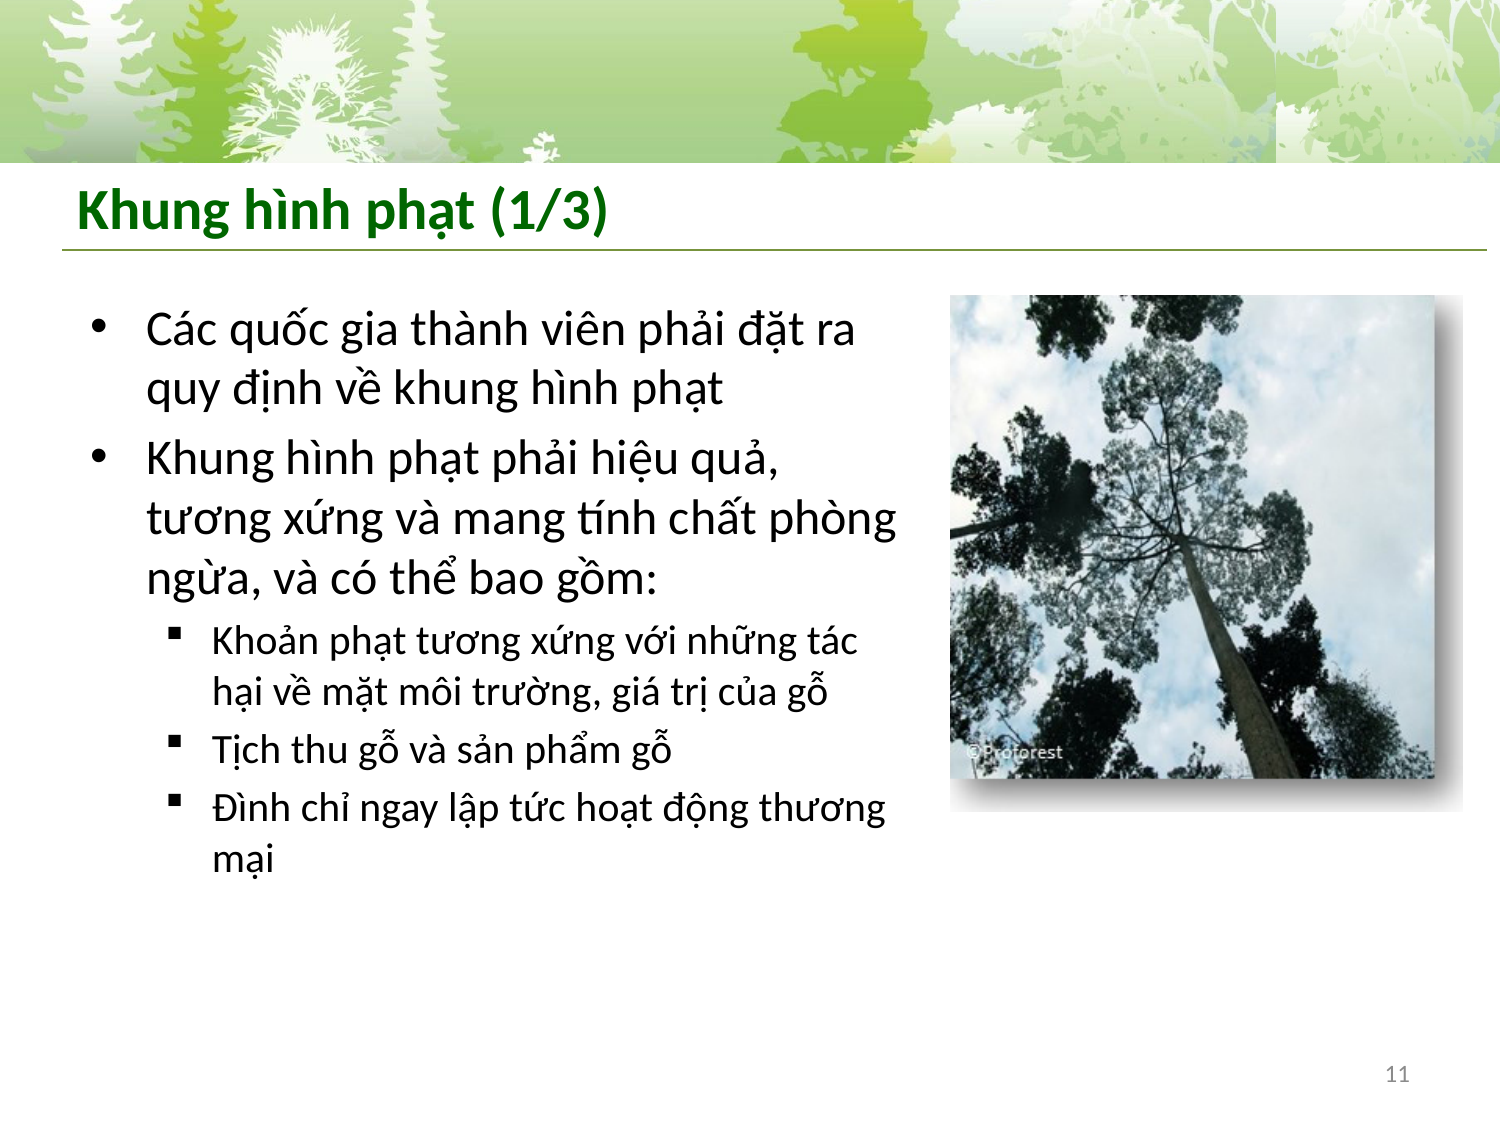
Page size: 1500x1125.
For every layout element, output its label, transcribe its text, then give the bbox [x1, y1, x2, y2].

list Các quốc gia thành viên phải đặt ra quy định về khung hình phạt Khung hình phạt phải hiệu quả, tương xứng và mang tính chất phòng ngừa, và có thể bao gồm: Khoản phạt tương xứng với những tác hại về mặt môi trường, giá trị của gỗ Tịch thu gỗ và sản phẩm gỗ Đình chỉ ngay lập tức hoạt động thương mại [75, 287, 913, 1063]
slide_number 11 [1074, 1042, 1425, 1103]
title Khung hình phạt (1/3) [62, 174, 1350, 238]
picture [949, 295, 1463, 812]
picture [0, 0, 1500, 163]
